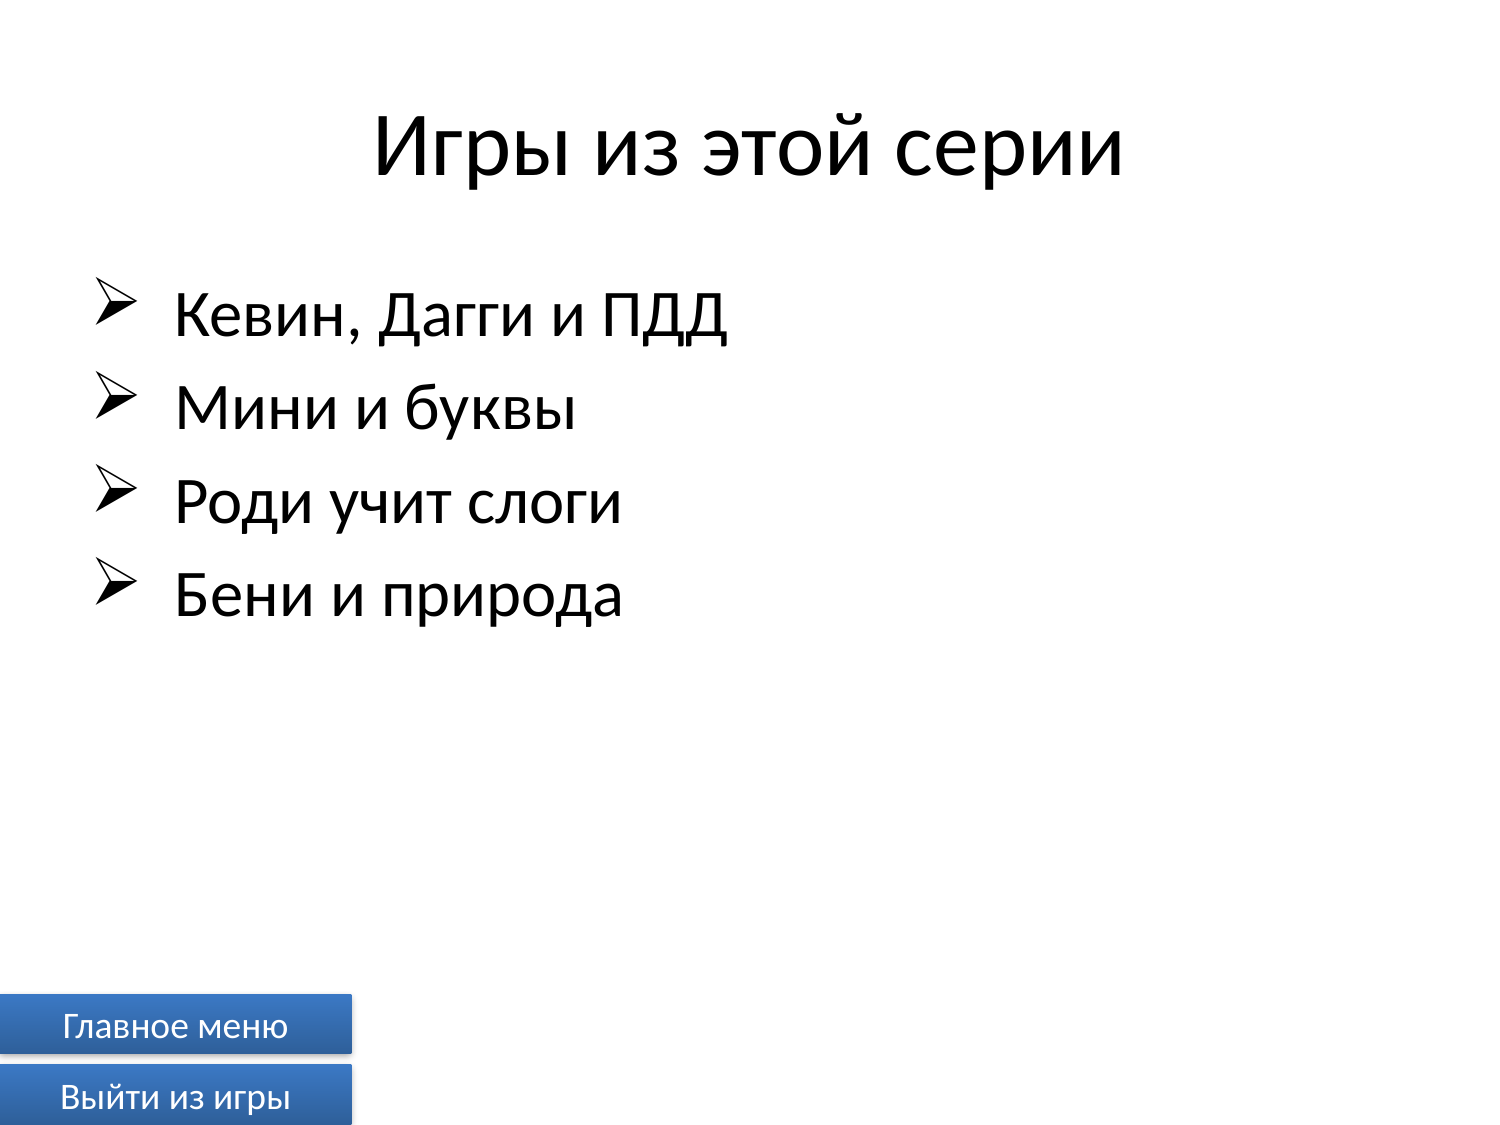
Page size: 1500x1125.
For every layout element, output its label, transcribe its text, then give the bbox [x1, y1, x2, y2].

text_box Главное меню [0, 994, 352, 1054]
text_box Выйти из игры [0, 1064, 352, 1125]
list Кевин, Дагги и ПДД Мини и буквы Роди учит слоги Бени и природа [75, 262, 1425, 1005]
title Игры из этой серии [75, 45, 1425, 233]
